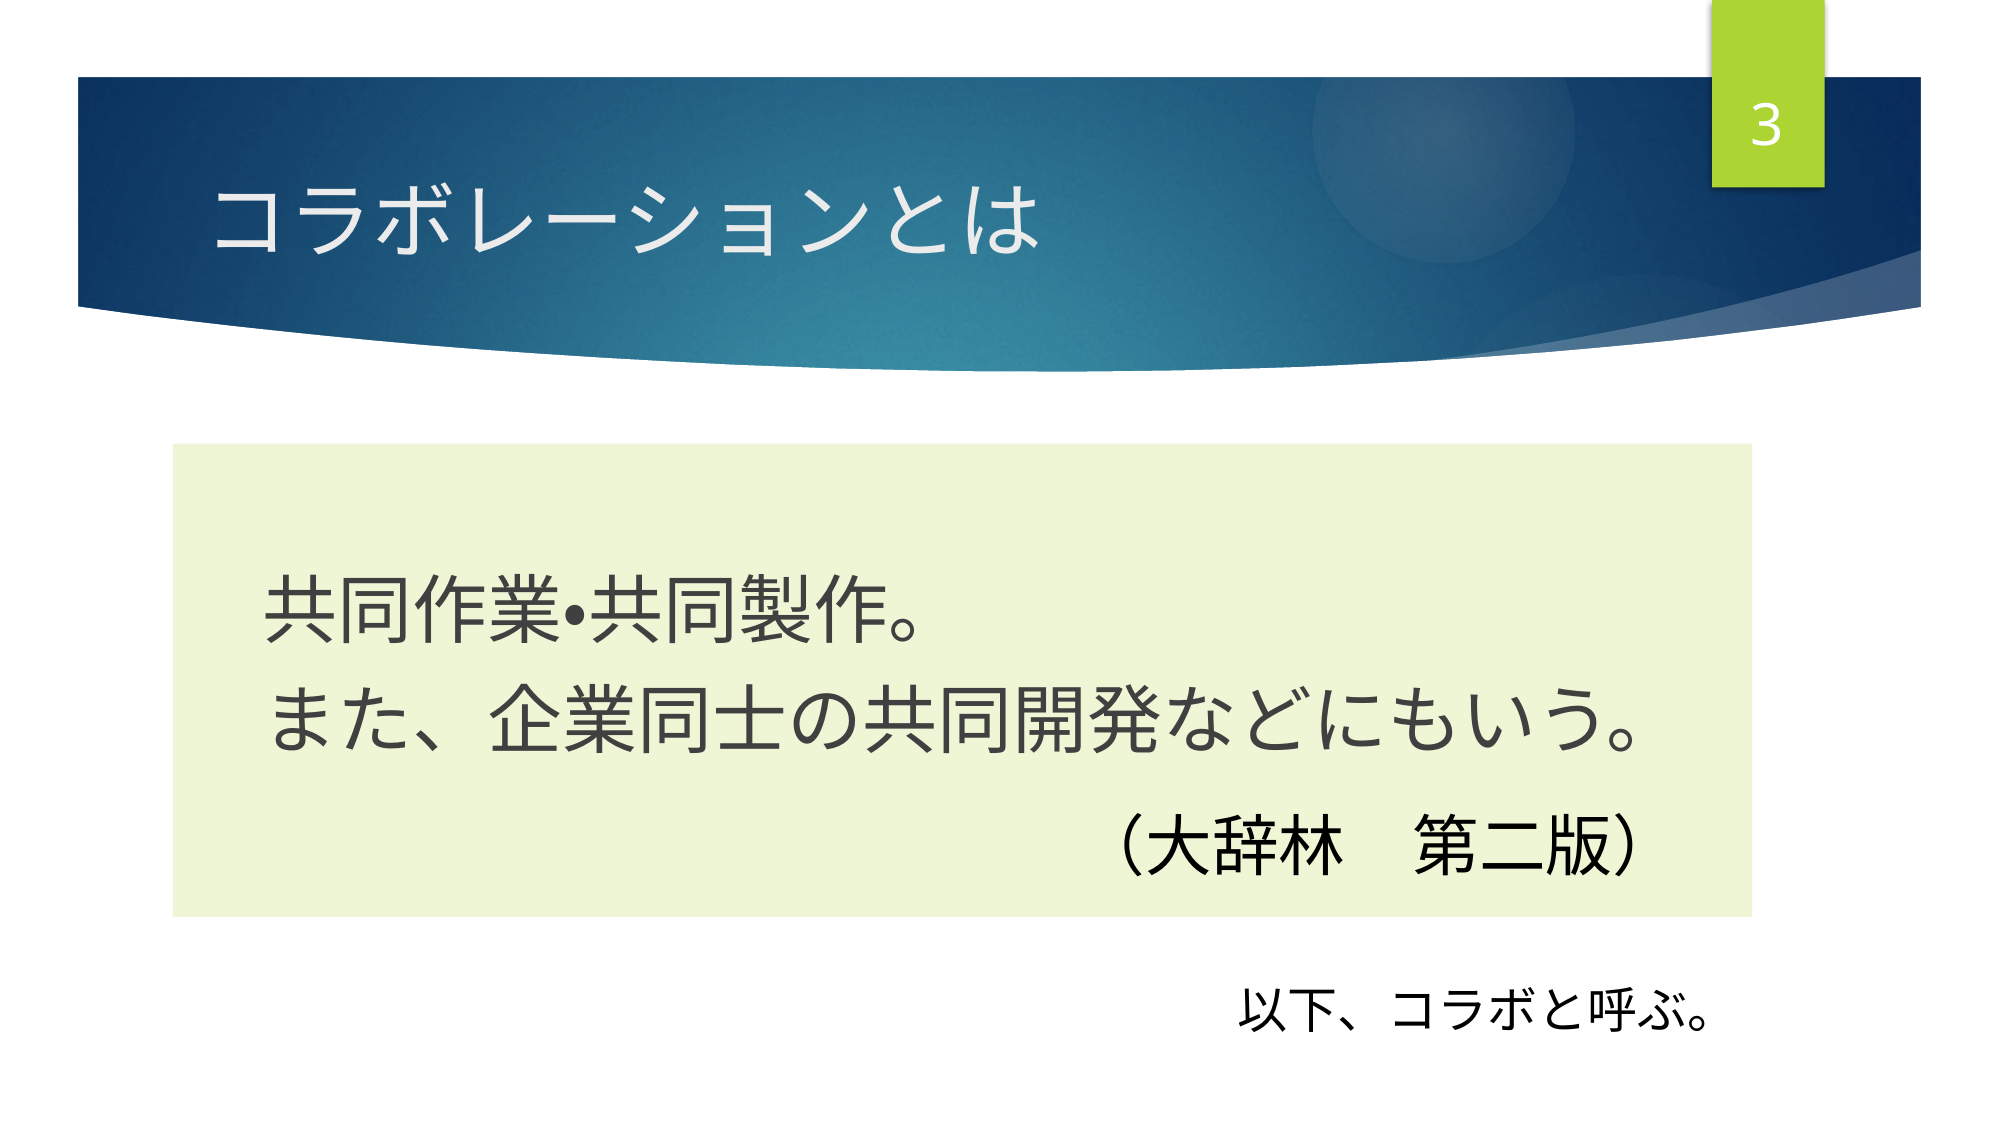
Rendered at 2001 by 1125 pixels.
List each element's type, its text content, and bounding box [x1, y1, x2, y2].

text_box （大辞林 第二版） [1063, 796, 1695, 891]
title コラボレーションとは [189, 159, 1627, 276]
text_box 以下、コラボと呼ぶ。 [1222, 970, 1752, 1046]
slide_number 3 [1698, 48, 1836, 175]
list 共同作業・共同製作。 また、企業同士の共同開発などにもいう。 [172, 443, 1753, 917]
